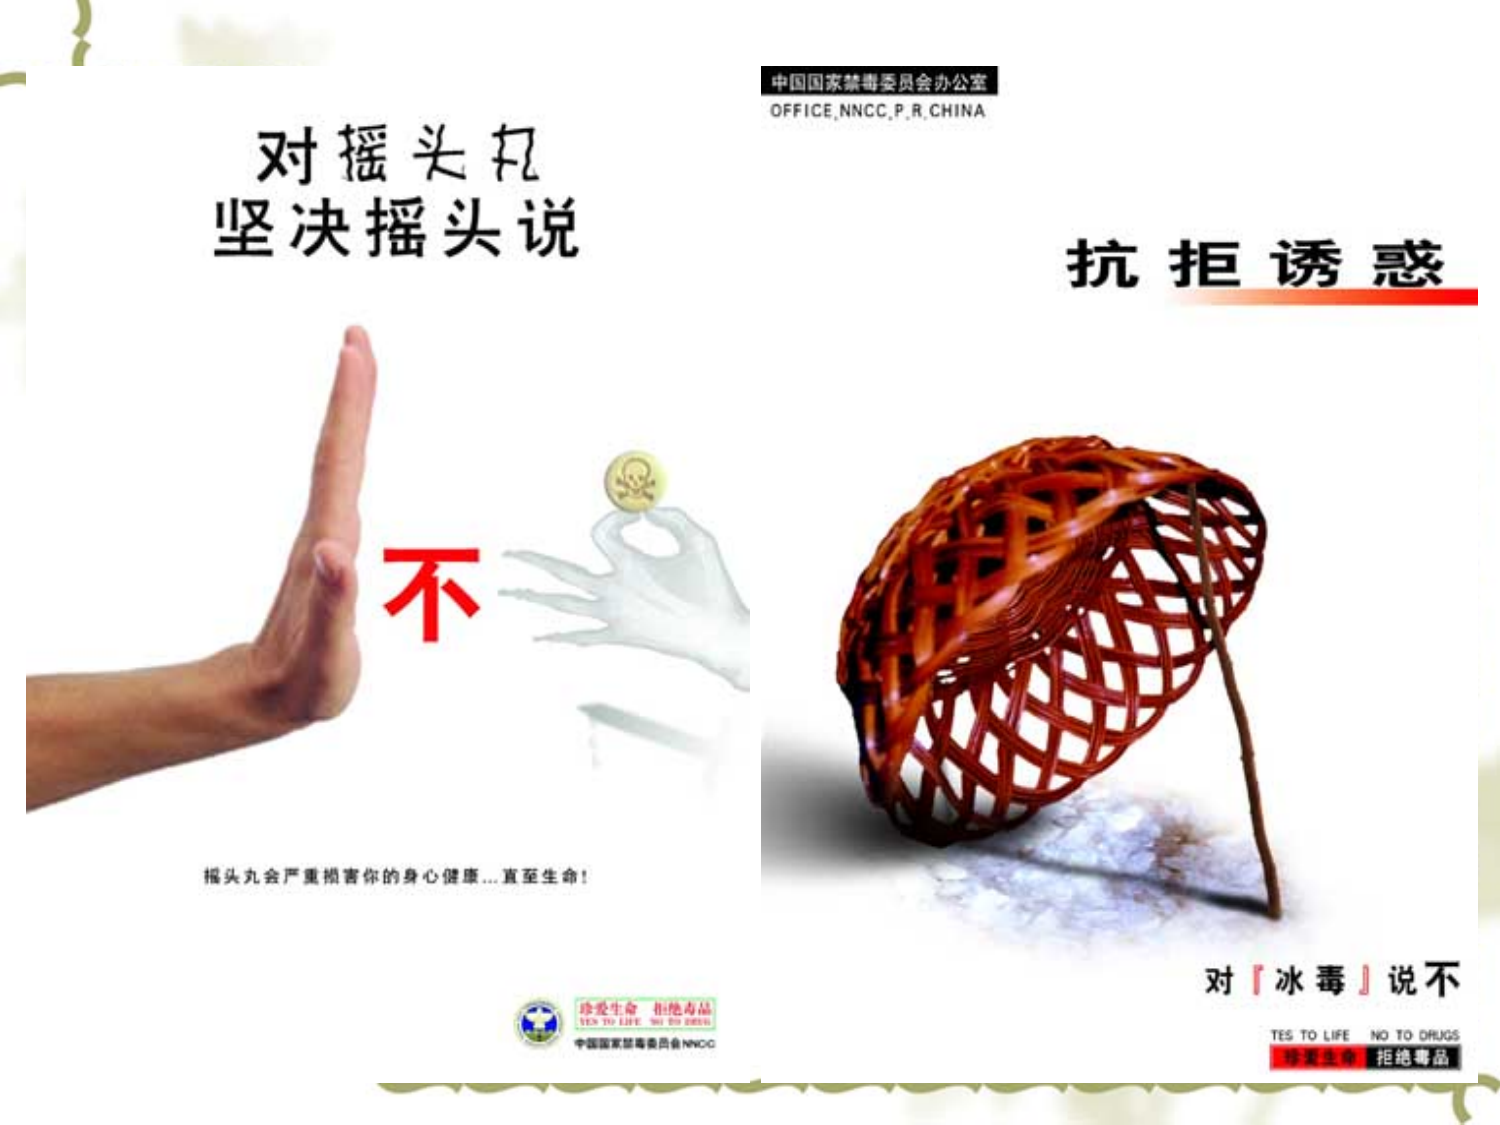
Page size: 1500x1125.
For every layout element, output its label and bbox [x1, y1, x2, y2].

list [26, 66, 750, 1083]
picture [0, 0, 1500, 1125]
list [761, 66, 1478, 1083]
